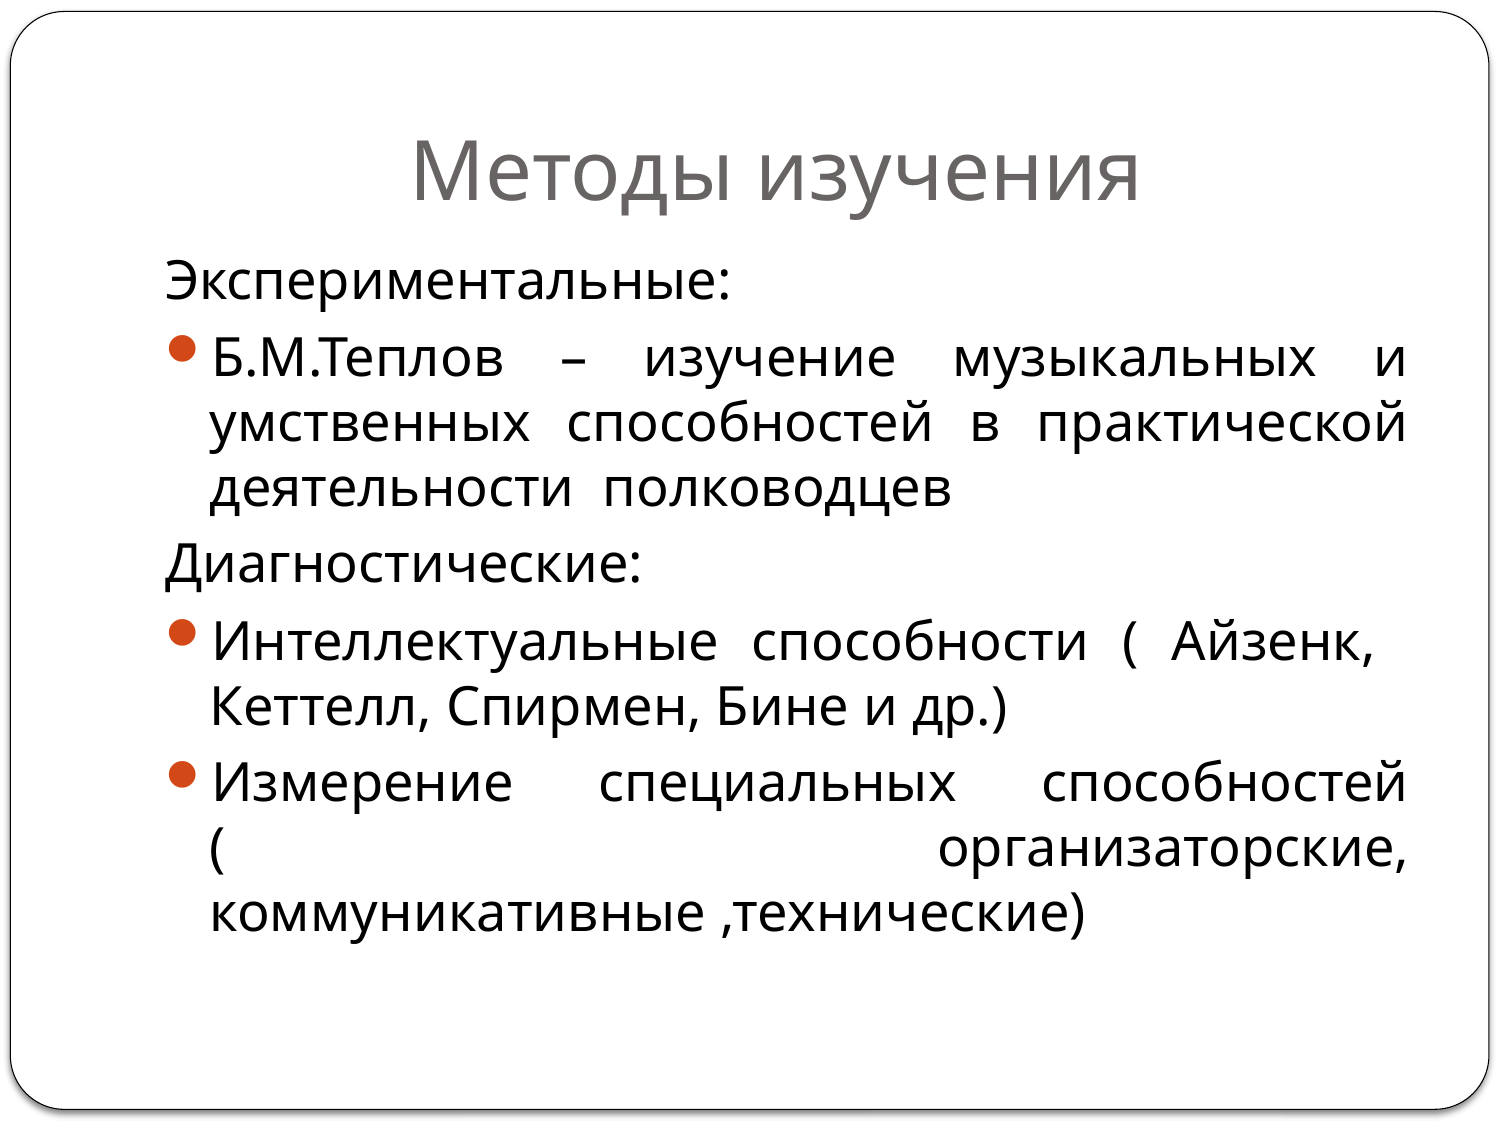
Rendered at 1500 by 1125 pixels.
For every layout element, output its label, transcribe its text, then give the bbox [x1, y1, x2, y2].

title Методы изучения [149, 44, 1426, 233]
list Экспериментальные: Б.М.Теплов – изучение музыкальных и умственных способностей в практической деятельности полководцев Диагностические: Интеллектуальные способности ( Айзенк, Кеттелл, Спирмен, Бине и др.) Измерение специальных способностей ( организаторские, коммуникативные ,технические) [149, 237, 1426, 988]
